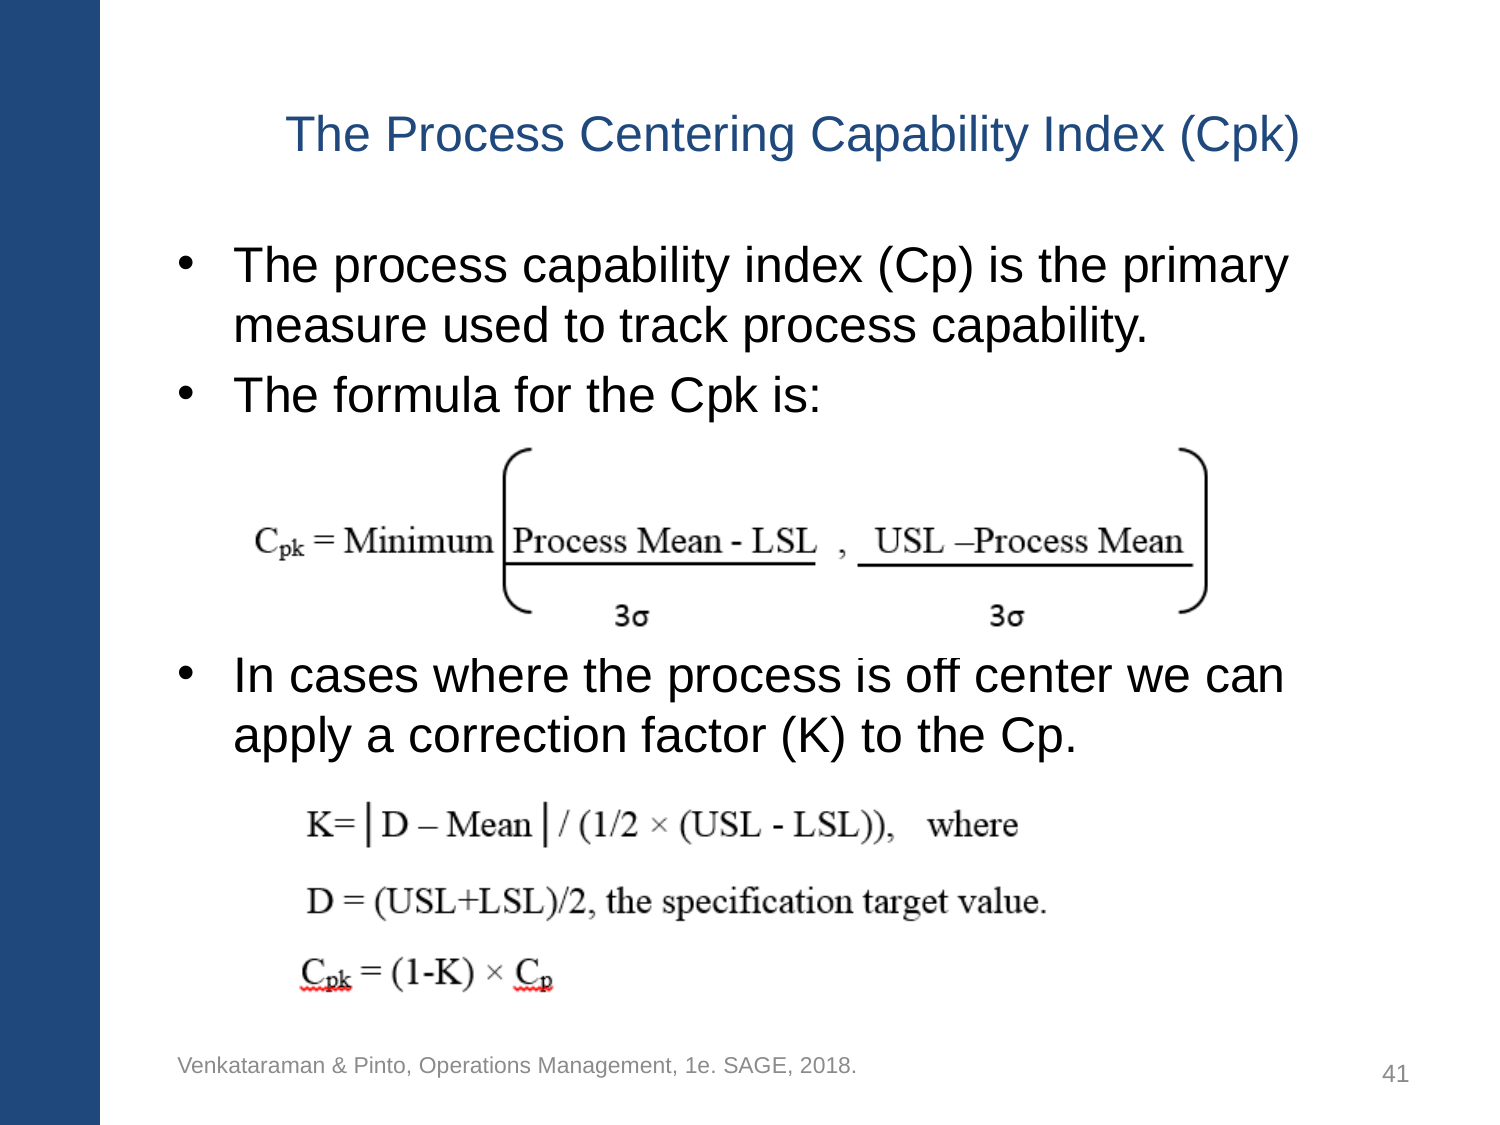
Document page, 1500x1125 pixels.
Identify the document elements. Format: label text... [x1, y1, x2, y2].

picture [241, 437, 1234, 659]
title The Process Centering Capability Index (Cpk) [162, 37, 1425, 224]
picture [287, 788, 1068, 1013]
slide_number 41 [1350, 1042, 1425, 1103]
footer Venkataraman & Pinto, Operations Management, 1e. SAGE, 2018. [162, 1042, 1313, 1103]
list The process capability index (Cp) is the primary measure used to track process capability. The formula for the Cpk is: In cases where the process is off center we can apply a correction factor (K) to the Cp. [162, 224, 1425, 1013]
